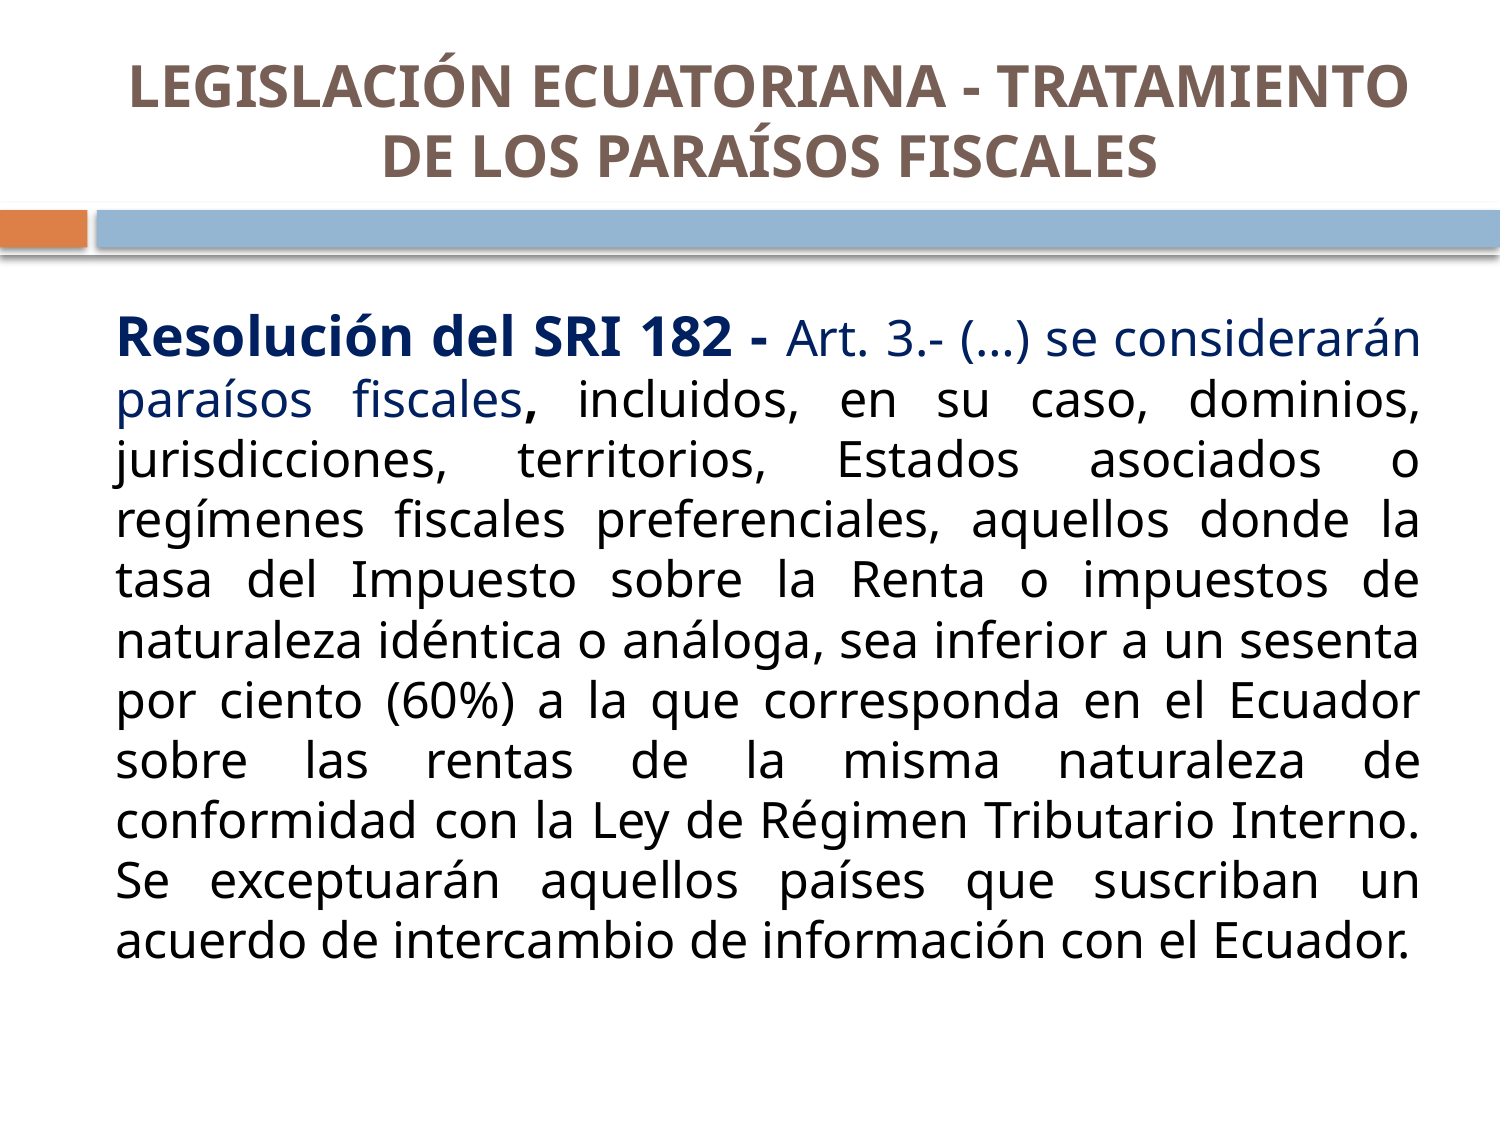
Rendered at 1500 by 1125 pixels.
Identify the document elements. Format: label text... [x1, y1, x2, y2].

list Resolución del SRI 182 - Art. 3.- (…) se considerarán paraísos fiscales, incluidos, en su caso, dominios, jurisdicciones, territorios, Estados asociados o regímenes fiscales preferenciales, aquellos donde la tasa del Impuesto sobre la Renta o impuestos de naturaleza idéntica o análoga, sea inferior a un sesenta por ciento (60%) a la que corresponda en el Ecuador sobre las rentas de la misma naturaleza de conformidad con la Ley de Régimen Tributario Interno. Se exceptuarán aquellos países que suscriban un acuerdo de intercambio de información con el Ecuador. [100, 293, 1438, 1032]
title LEGISLACIÓN ECUATORIANA - TRATAMIENTO DE LOS PARAÍSOS FISCALES [100, 37, 1438, 200]
